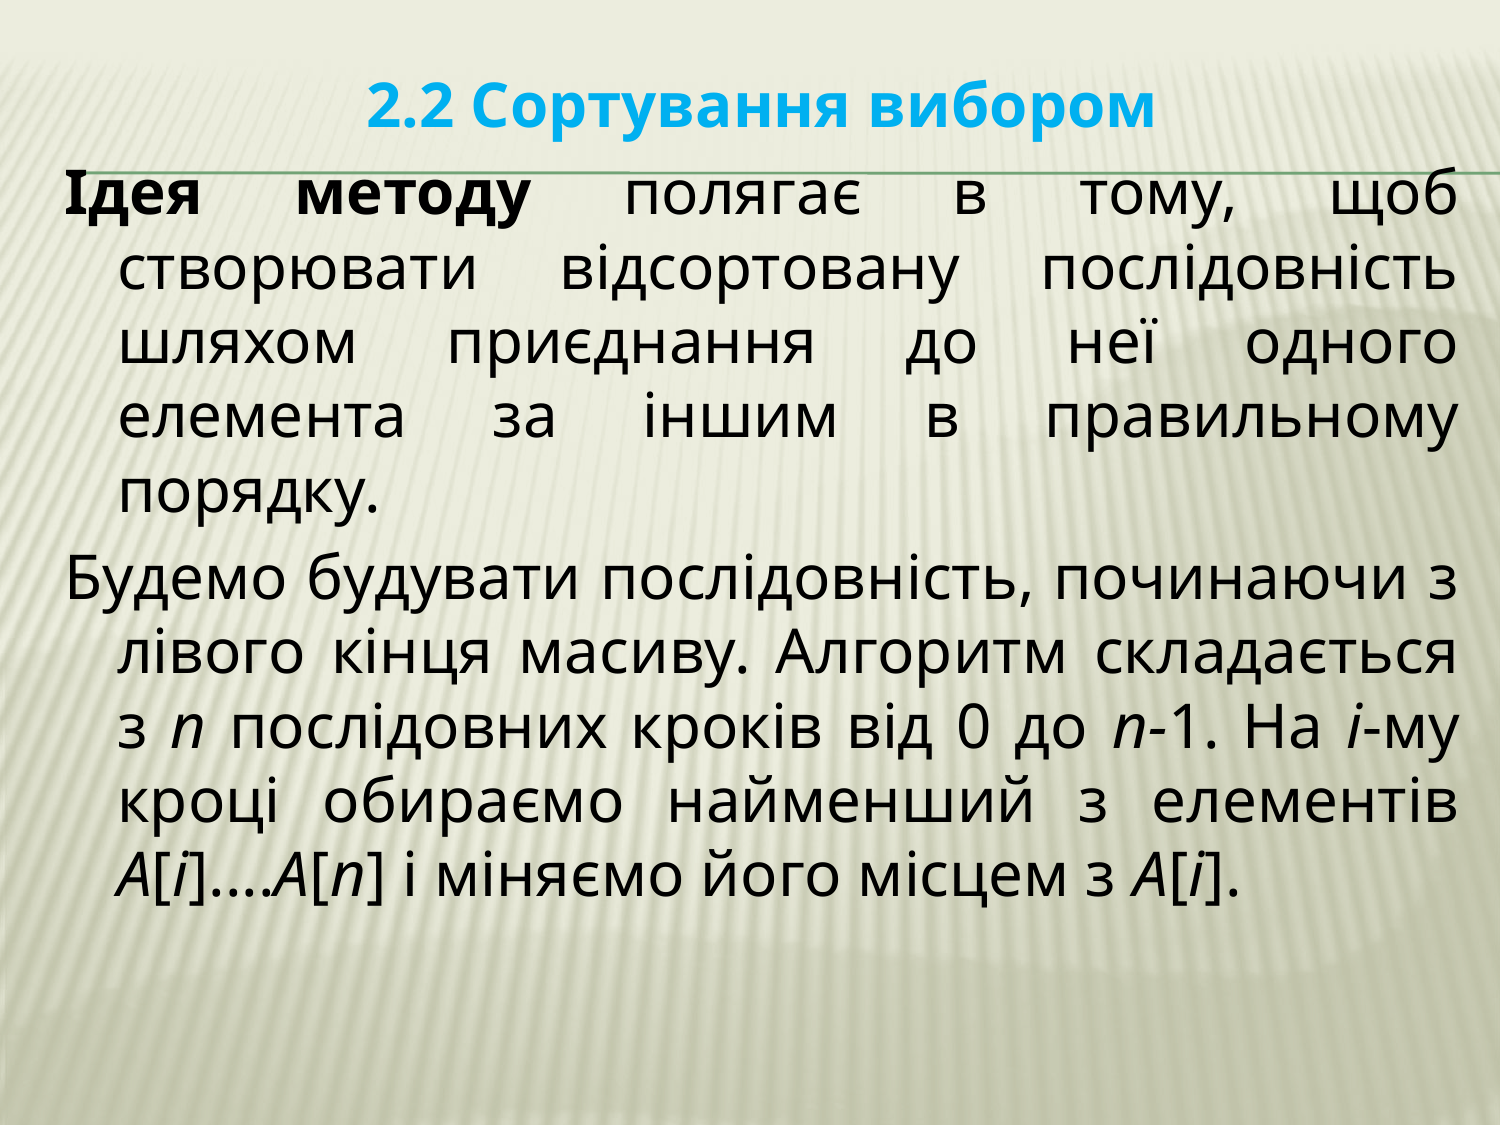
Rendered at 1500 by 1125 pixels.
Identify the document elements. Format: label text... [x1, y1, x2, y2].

list 2.2 Сортування вибором Ідея методу полягає в тому, щоб створювати відсортовану послідовність шляхом приєднання до неї одного елемента за іншим в правильному порядку. Будемо будувати послідовність, починаючи з лівого кінця масиву. Алгоритм складається з n послідовних кроків від 0 до n-1. На і-му кроці обираємо найменший з елементів А[і]....А[n] і міняємо його місцем з А[і]. [50, 58, 1475, 998]
